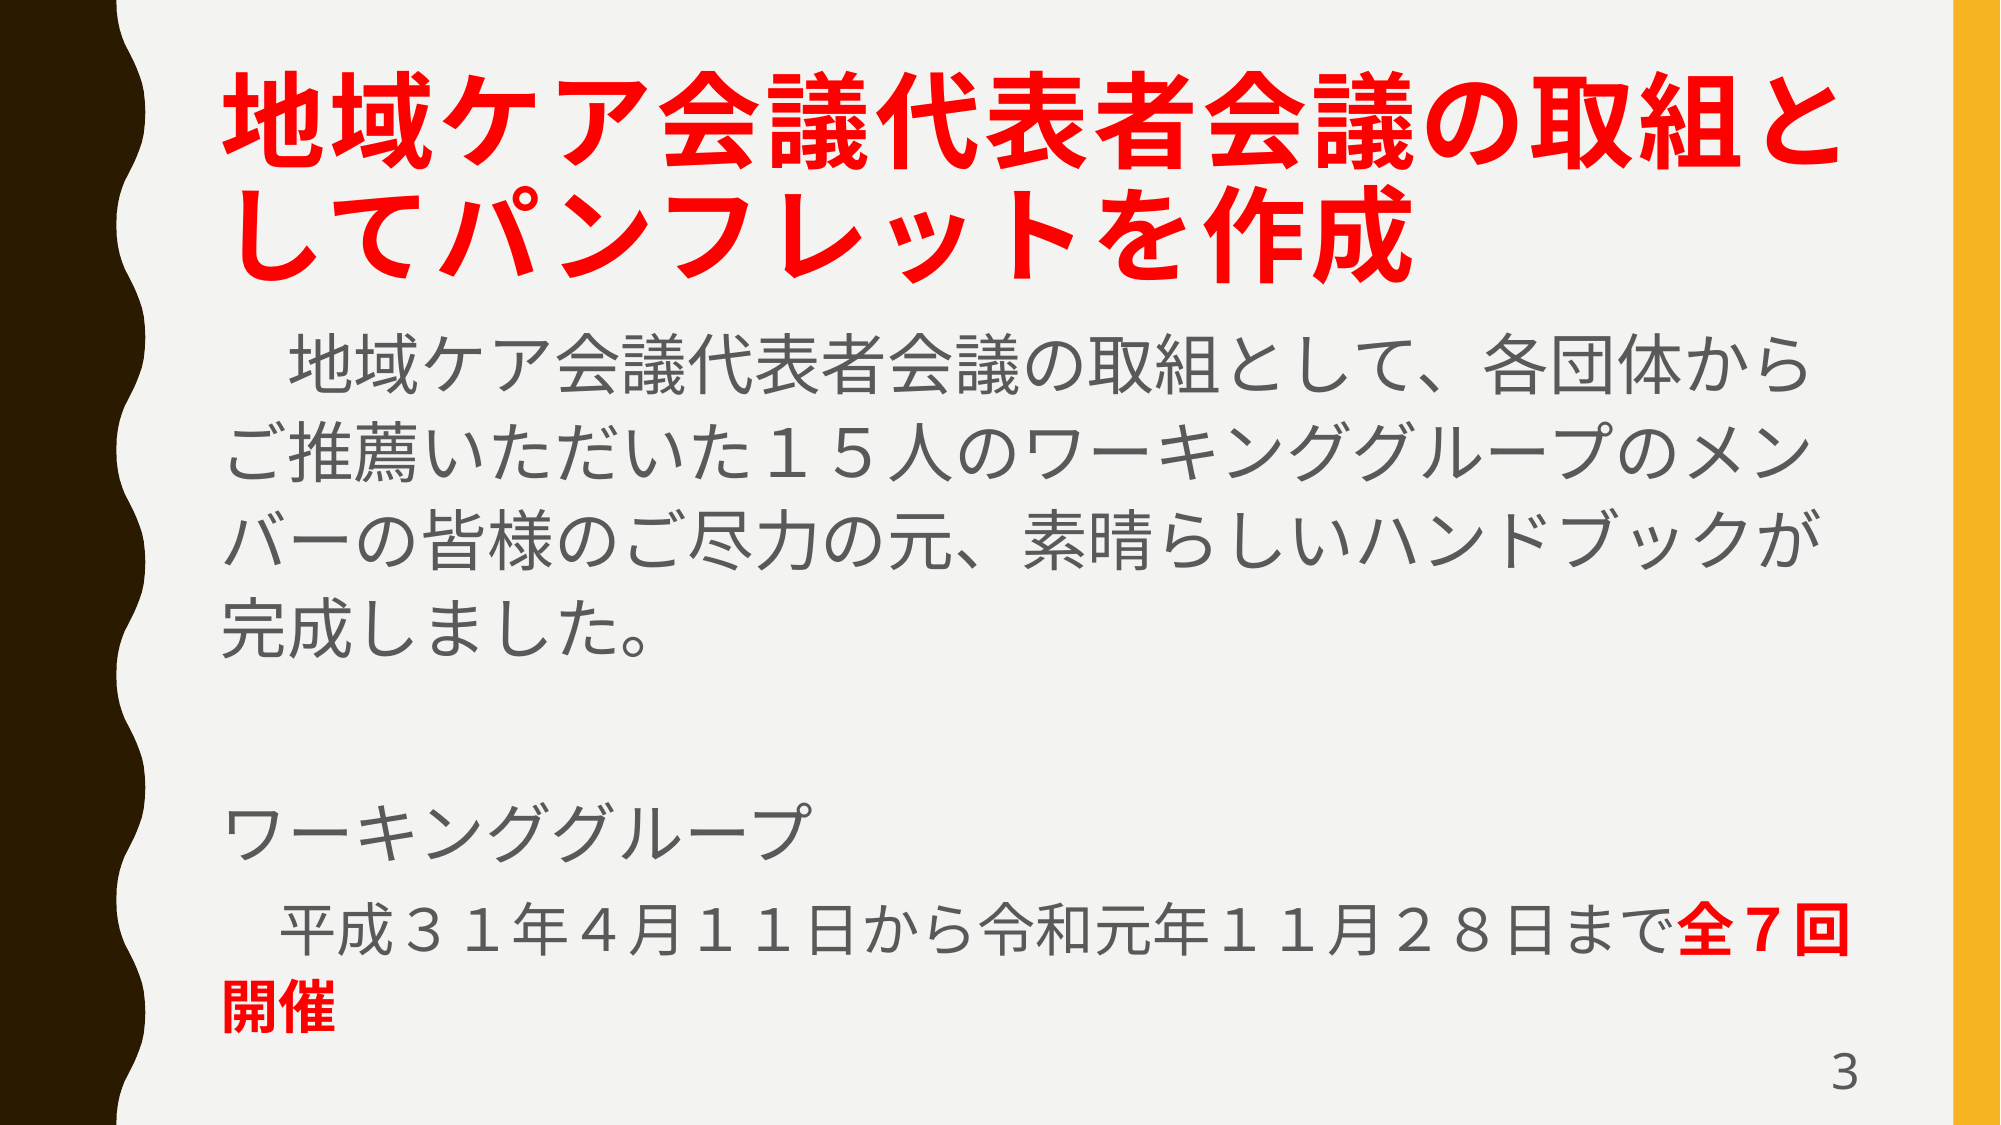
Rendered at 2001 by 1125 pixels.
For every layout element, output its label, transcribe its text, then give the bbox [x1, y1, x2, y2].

slide_number 3 [1412, 1045, 1875, 1103]
list 地域ケア会議代表者会議の取組として、各団体からご推薦いただいた１５人のワーキンググループのメンバーの皆様のご尽力の元、素晴らしいハンドブックが完成しました。 ワーキンググループ 平成３１年４月１１日から令和元年１１月２８日まで全７回開催 [205, 307, 1875, 1046]
title 地域ケア会議代表者会議の取組としてパンフレットを作成 [205, 62, 1875, 307]
